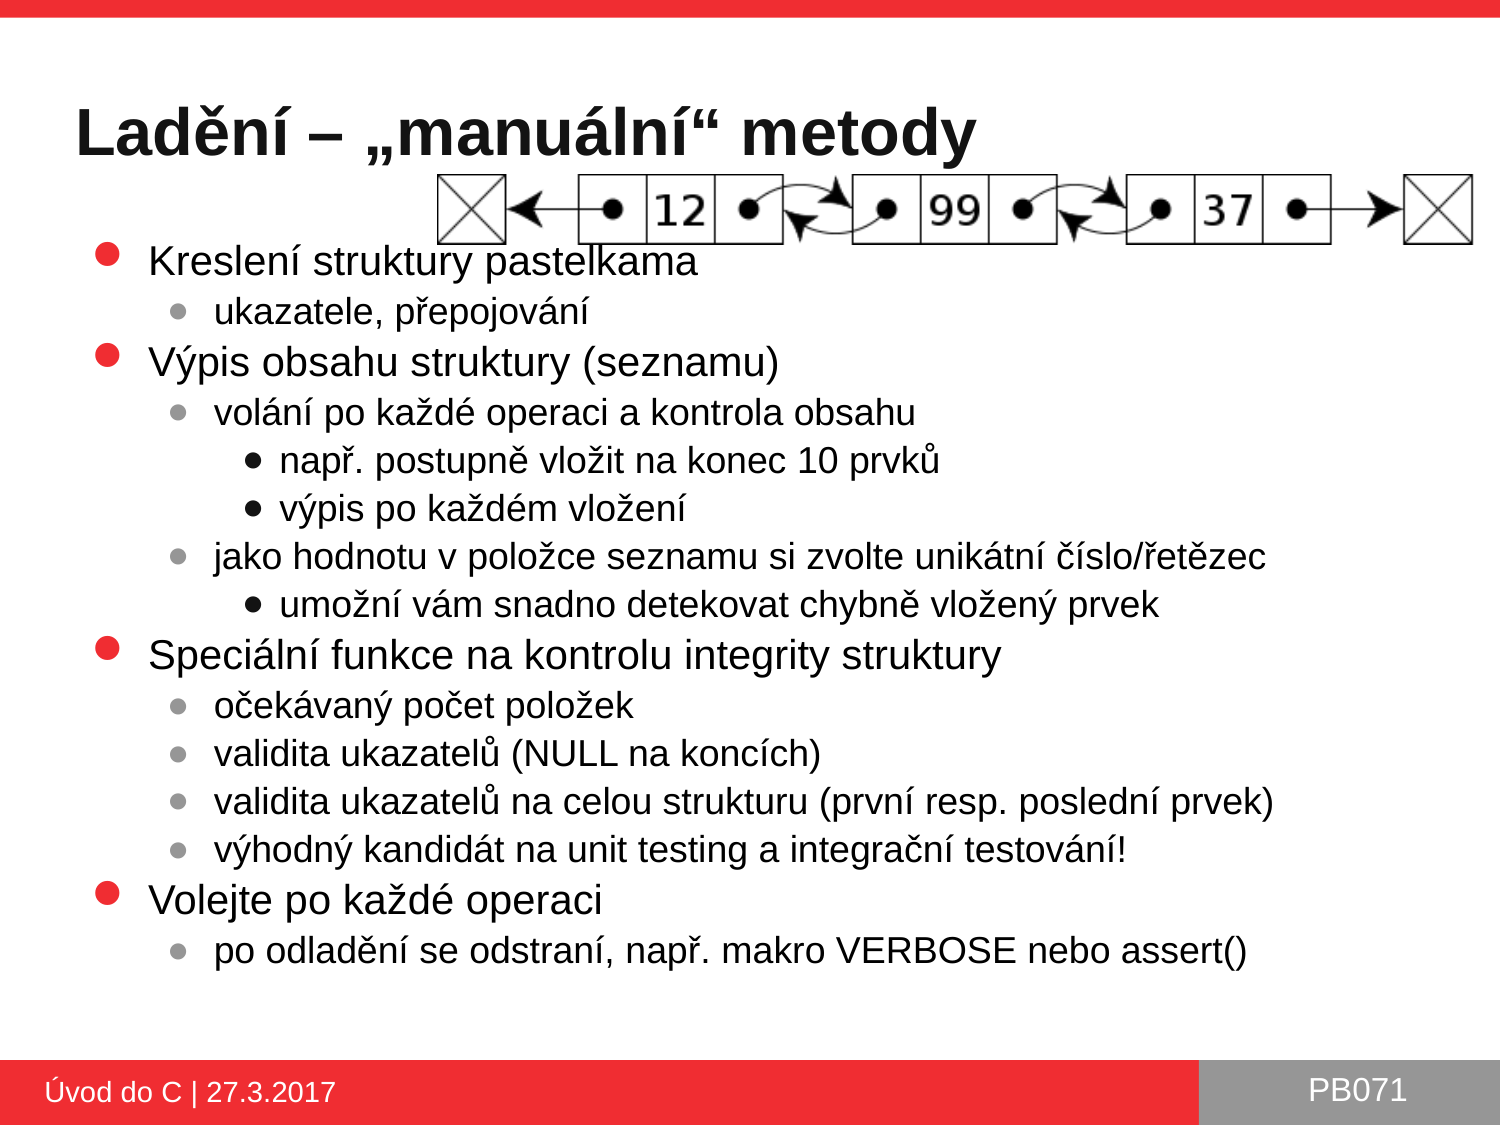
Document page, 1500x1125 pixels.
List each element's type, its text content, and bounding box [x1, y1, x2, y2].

footer Úvod do C | 27.3.2017 [29, 1065, 1199, 1125]
list Kreslení struktury pastelkama ukazatele, přepojování Výpis obsahu struktury (seznamu) volání po každé operaci a kontrola obsahu např. postupně vložit na konec 10 prvků výpis po každém vložení jako hodnotu v položce seznamu si zvolte unikátní číslo/řetězec umožní vám snadno detekovat chybně vložený prvek Speciální funkce na kontrolu integrity struktury očekávaný počet položek validita ukazatelů (NULL na koncích) validita ukazatelů na celou strukturu (první resp. poslední prvek) výhodný kandidát na unit testing a integrační testování! Volejte po každé operaci po odladění se odstraní, např. makro VERBOSE nebo assert() [76, 231, 1459, 1024]
title Ladění – „manuální“ metody [75, 45, 1471, 208]
picture [437, 174, 1476, 245]
